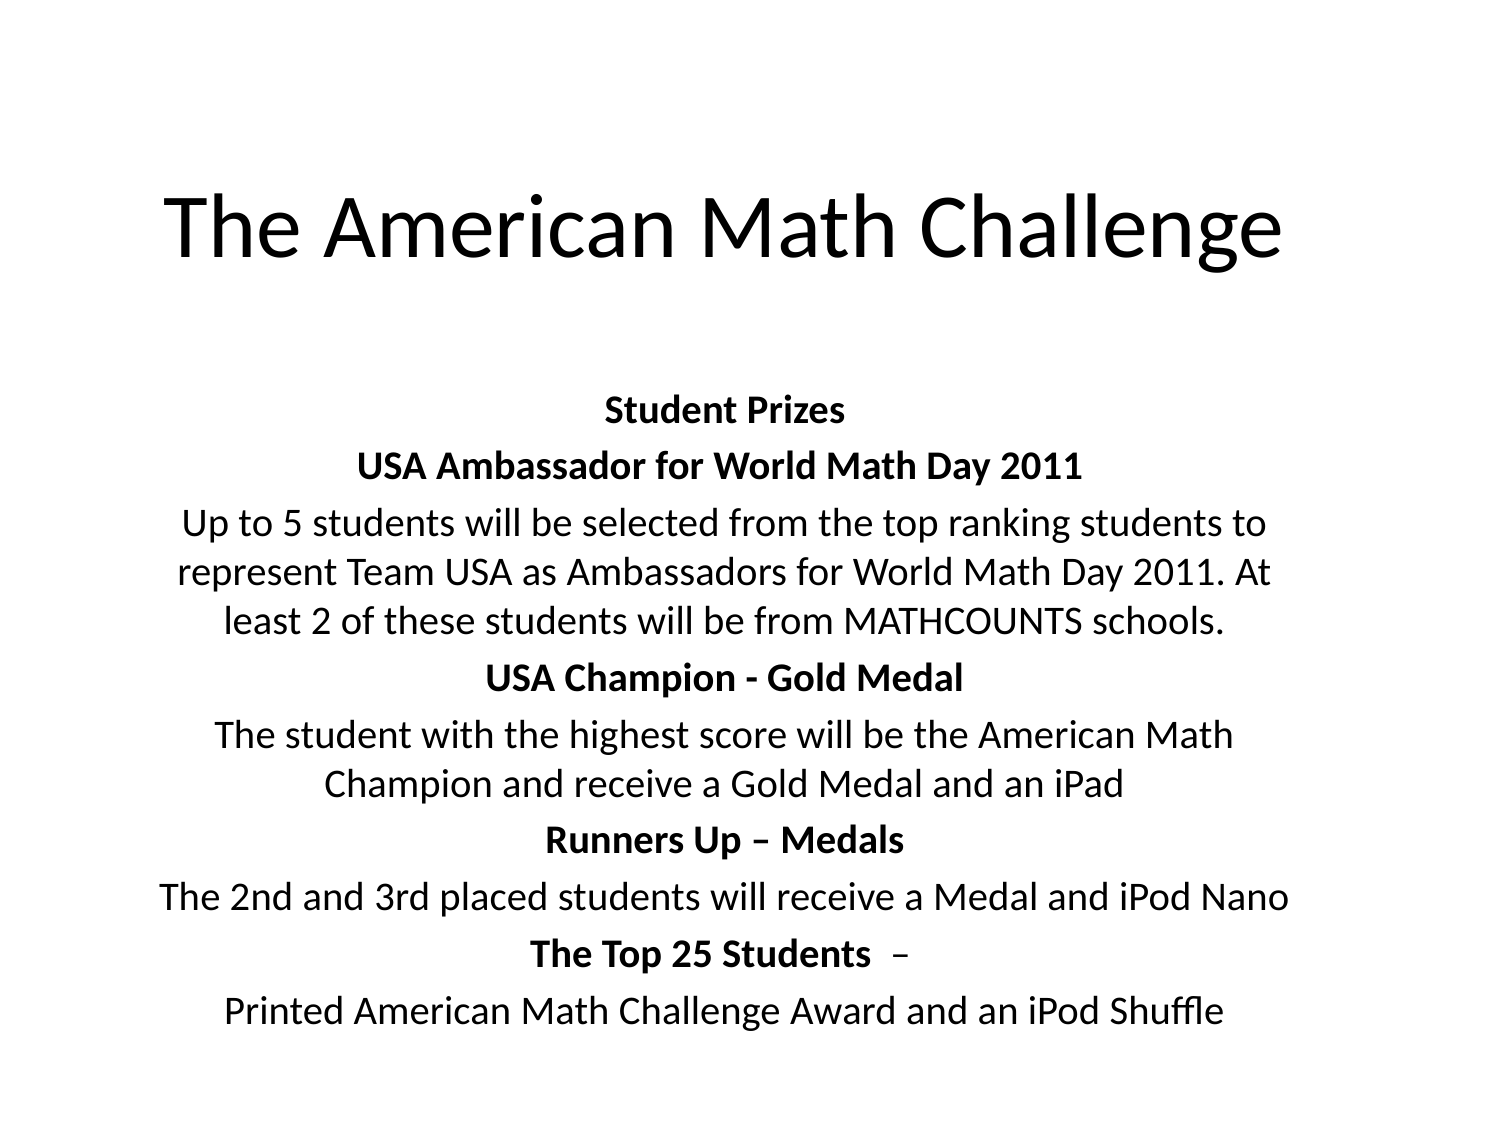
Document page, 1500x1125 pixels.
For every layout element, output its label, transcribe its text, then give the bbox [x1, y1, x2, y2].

subtitle Student Prizes USA Ambassador for World Math Day 2011 Up to 5 students will be selected from the top ranking students to represent Team USA as Ambassadors for World Math Day 2011. At least 2 of these students will be from MATHCOUNTS schools. USA Champion - Gold Medal The student with the highest score will be the American Math Champion and receive a Gold Medal and an iPad Runners Up – Medals The 2nd and 3rd placed students will receive a Medal and iPod Nano The Top 25 Students – Printed American Math Challenge Award and an iPod Shuffle [125, 375, 1325, 1050]
title The American Math Challenge [87, 99, 1363, 342]
